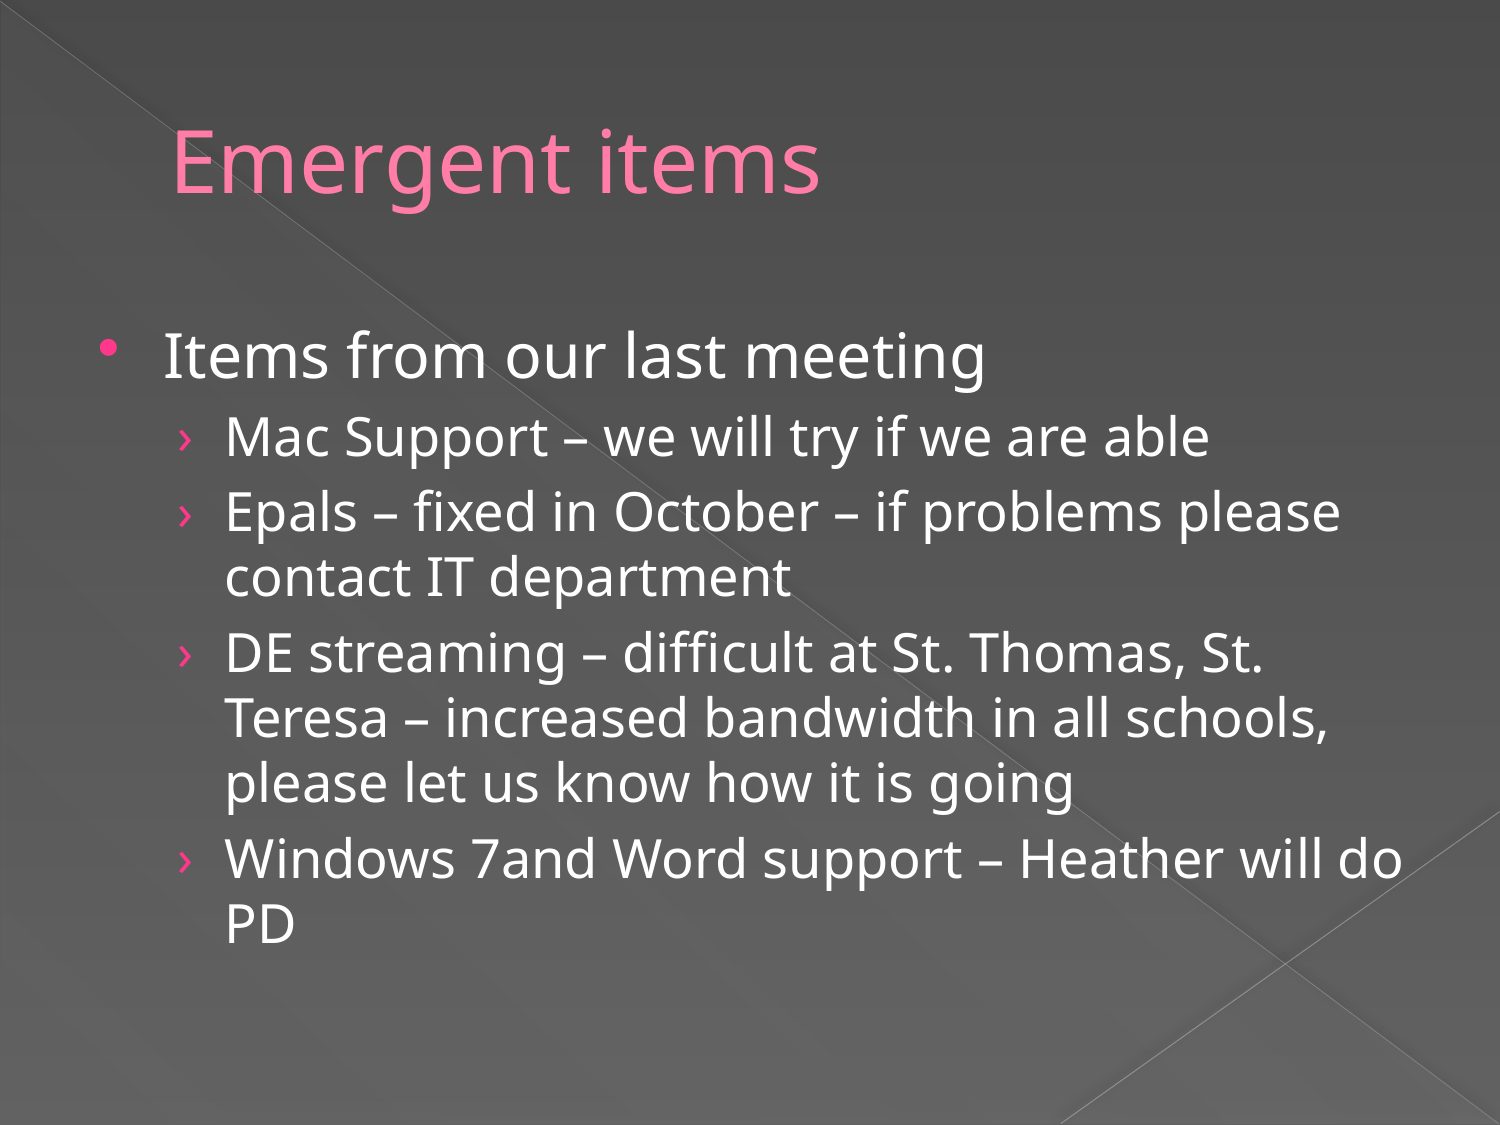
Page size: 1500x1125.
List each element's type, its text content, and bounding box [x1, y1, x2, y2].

title Emergent items [75, 43, 1425, 274]
list Items from our last meeting Mac Support – we will try if we are able Epals – fixed in October – if problems please contact IT department DE streaming – difficult at St. Thomas, St. Teresa – increased bandwidth in all schools, please let us know how it is going Windows 7and Word support – Heather will do PD [75, 308, 1425, 1059]
